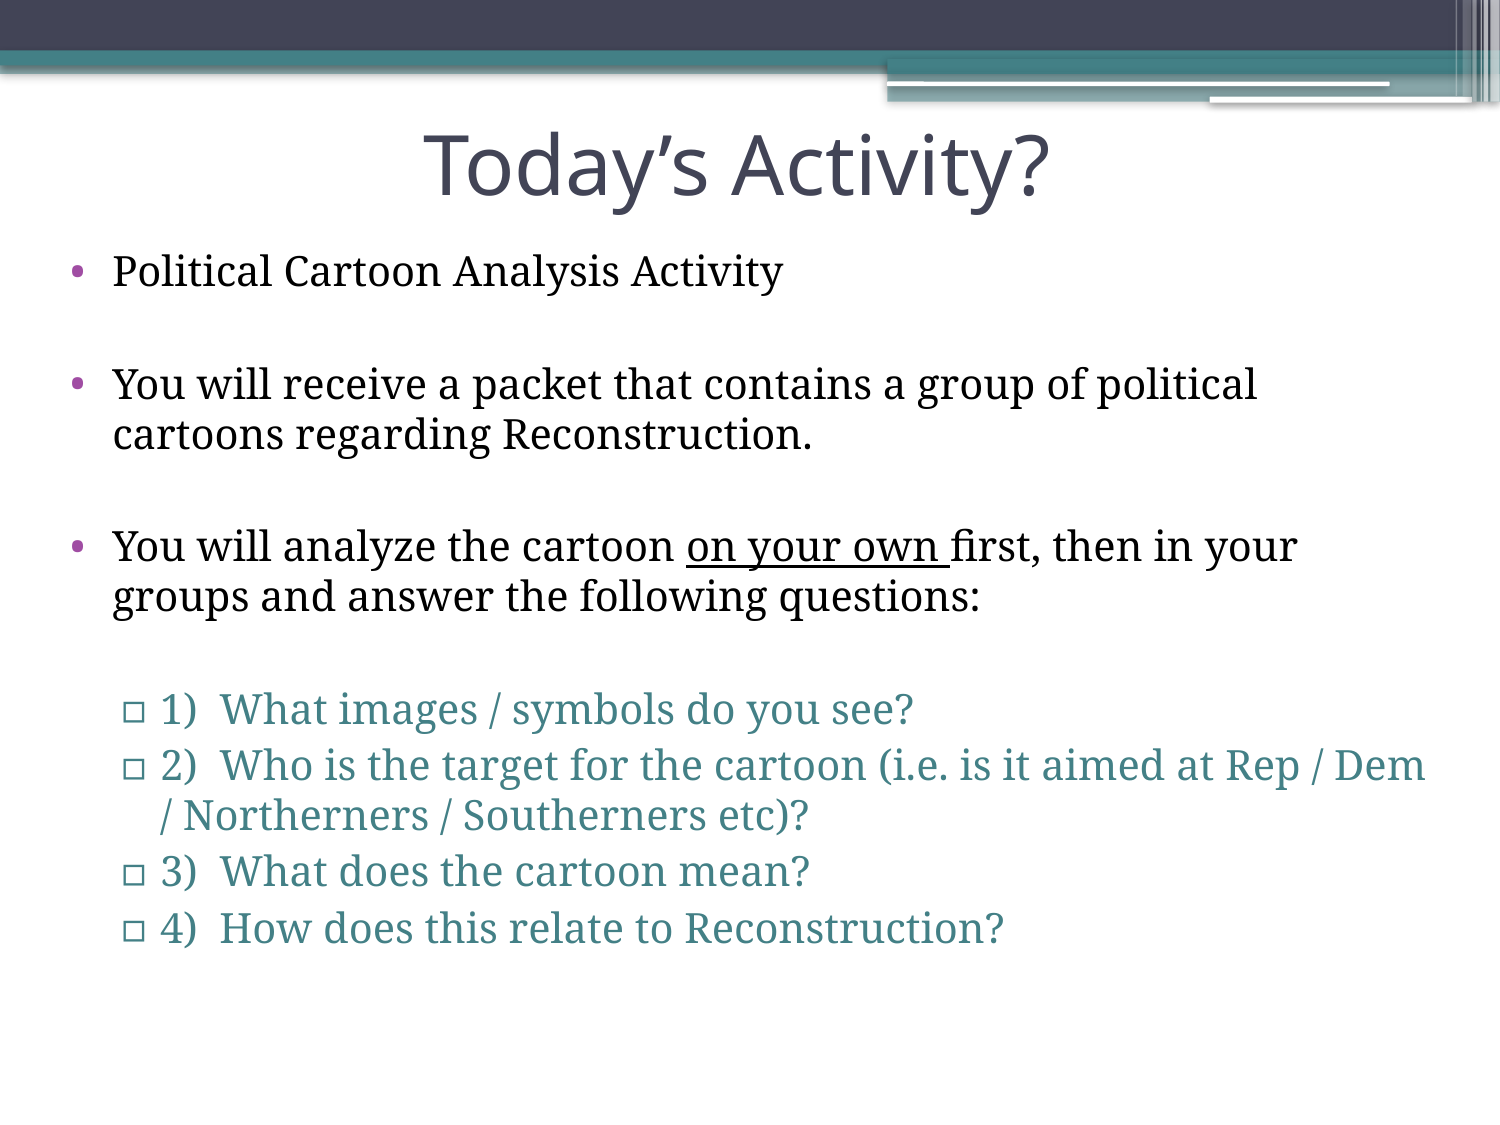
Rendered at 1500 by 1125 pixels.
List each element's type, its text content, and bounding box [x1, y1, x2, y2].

title Today’s Activity? [62, 99, 1413, 225]
list Political Cartoon Analysis Activity You will receive a packet that contains a group of political cartoons regarding Reconstruction. You will analyze the cartoon on your own first, then in your groups and answer the following questions: 1) What images / symbols do you see? 2) Who is the target for the cartoon (i.e. is it aimed at Rep / Dem / Northerners / Southerners etc)? 3) What does the cartoon mean? 4) How does this relate to Reconstruction? [37, 237, 1450, 1112]
